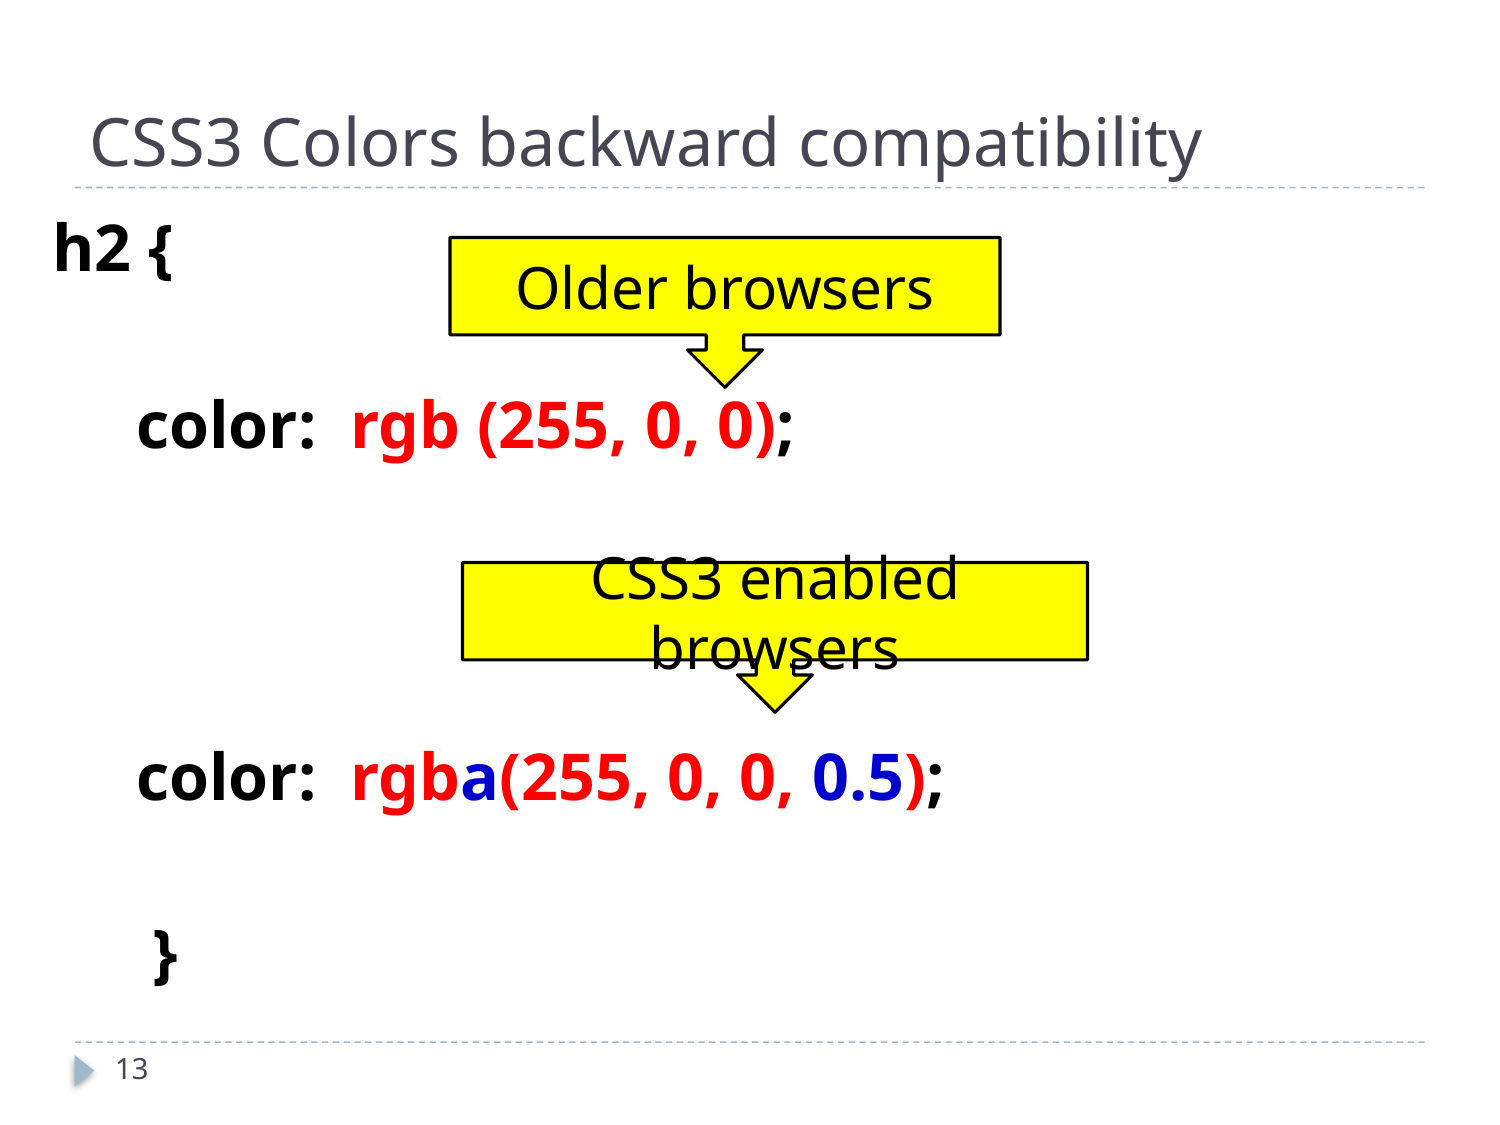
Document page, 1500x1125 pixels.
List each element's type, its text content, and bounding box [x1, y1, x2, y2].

text_box Older browsers [448, 235, 1002, 389]
text_box CSS3 enabled browsers [460, 560, 1090, 714]
title CSS3 Colors backward compatibility [75, 24, 1425, 188]
list h2 { color: rgb (255, 0, 0); color: rgba(255, 0, 0, 0.5); } [37, 200, 1500, 1000]
slide_number 13 [100, 1042, 426, 1103]
